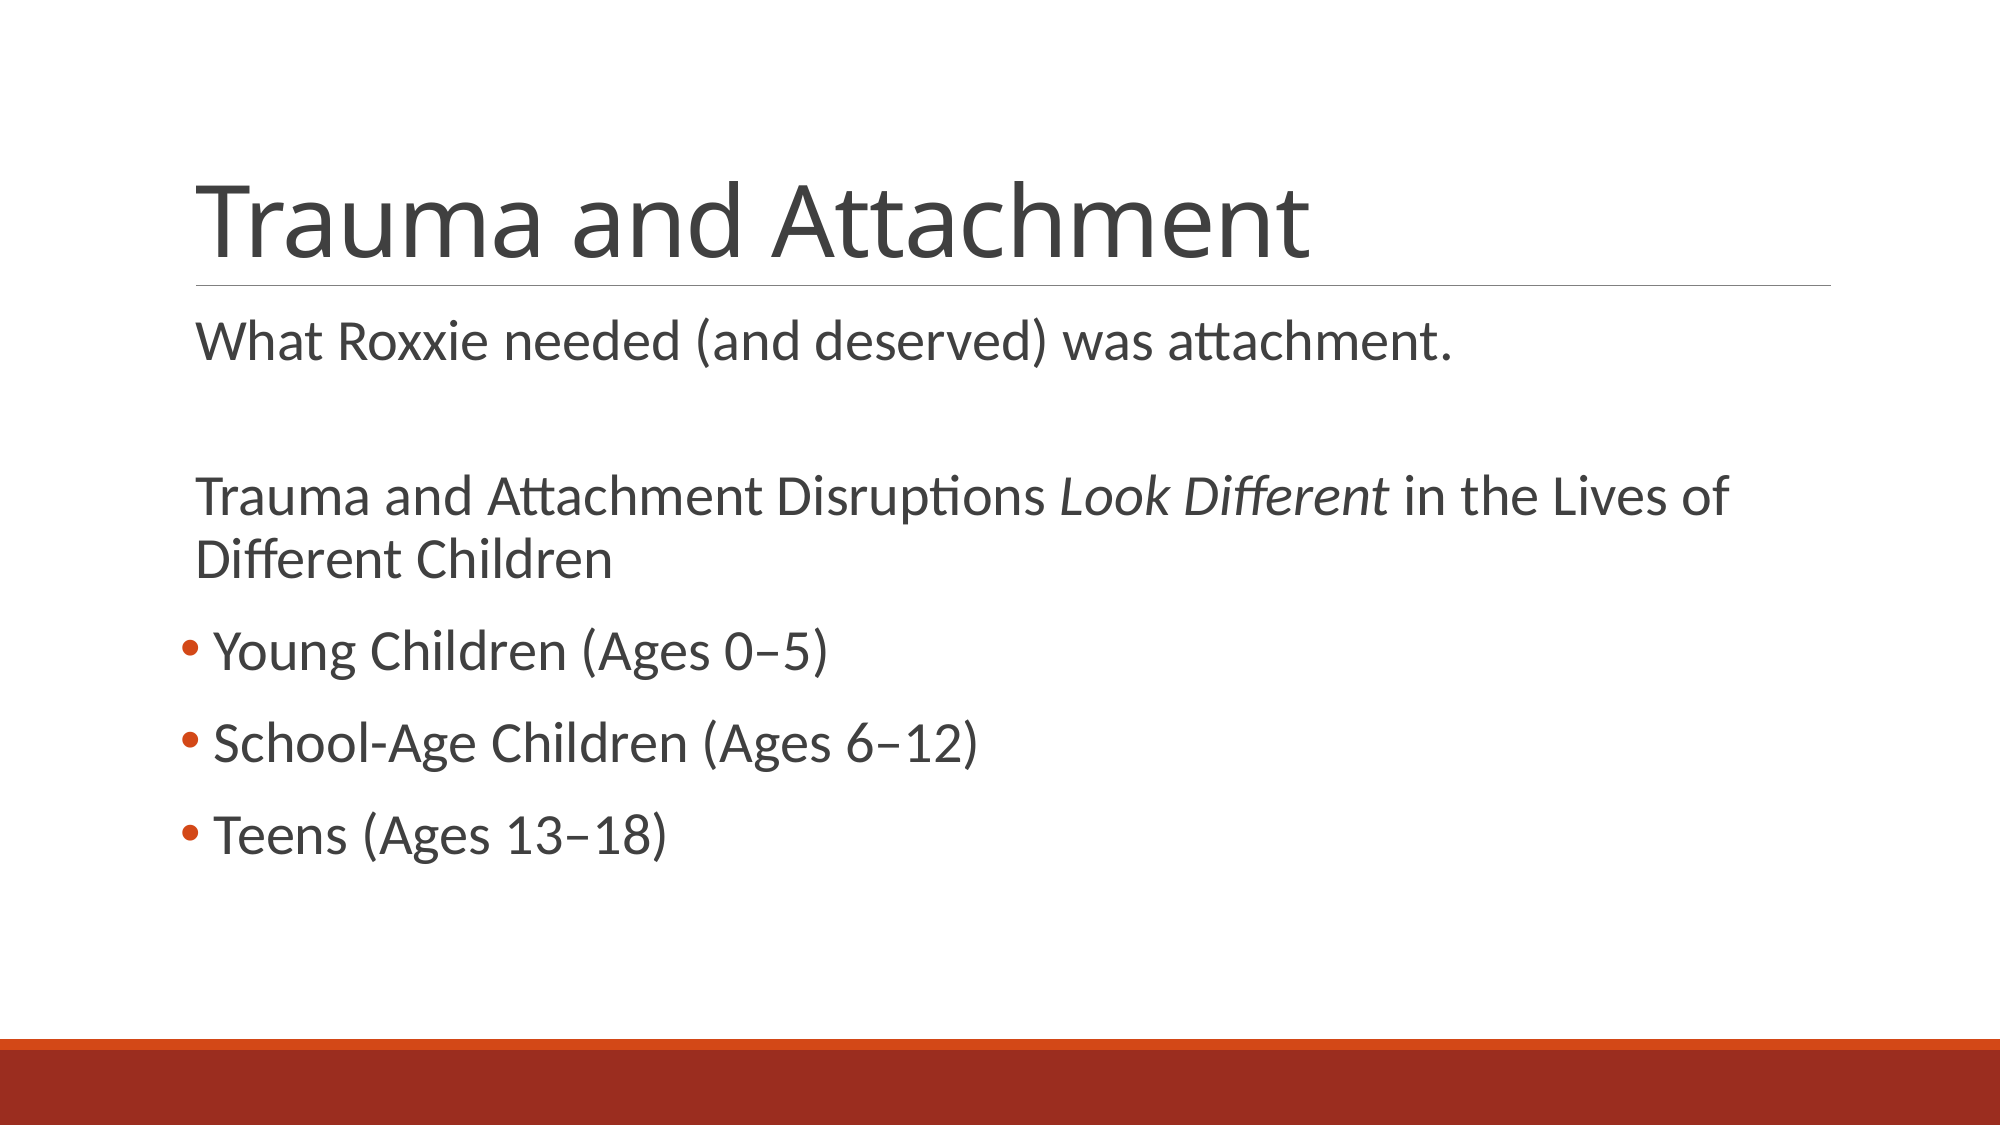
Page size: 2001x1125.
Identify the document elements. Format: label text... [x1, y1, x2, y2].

list What Roxxie needed (and deserved) was attachment. Trauma and Attachment Disruptions Look Different in the Lives of Different Children Young Children (Ages 0–5) School-Age Children (Ages 6–12) Teens (Ages 13–18) [180, 302, 1830, 963]
title Trauma and Attachment [180, 47, 1830, 285]
